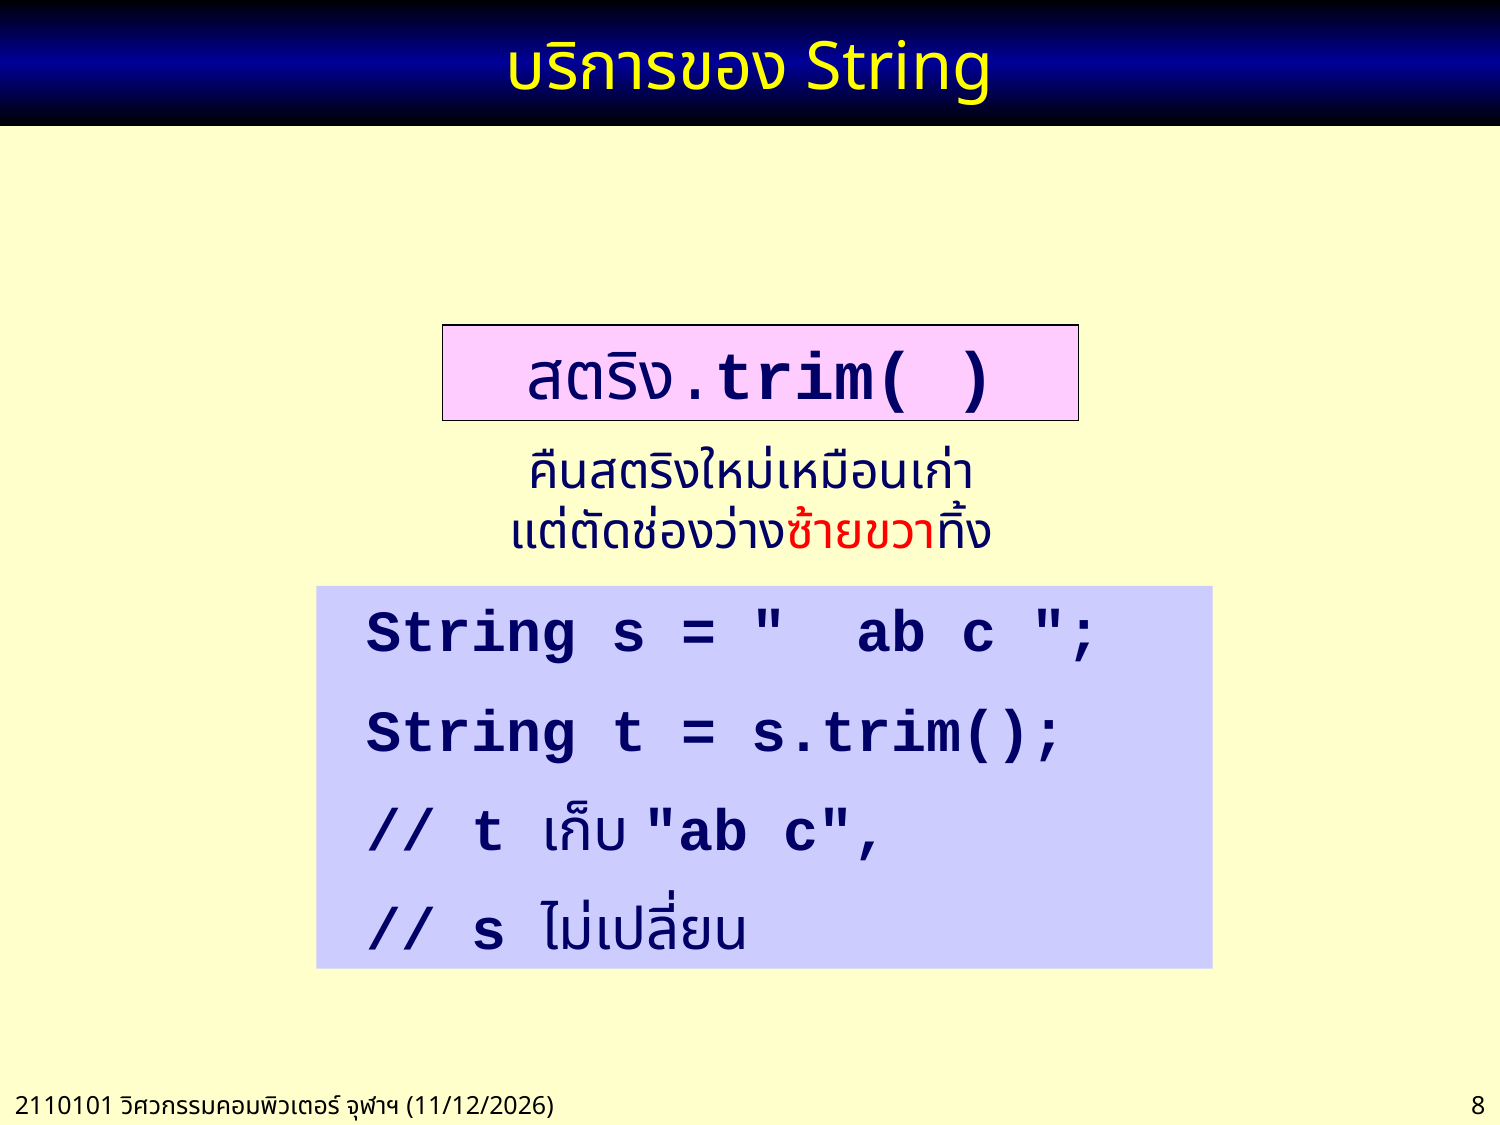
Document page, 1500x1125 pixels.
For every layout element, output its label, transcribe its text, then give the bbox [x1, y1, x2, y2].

text_box คืนสตริงใหม่เหมือนเก่า แต่ตัดช่องว่างซ้ายขวาทิ้ง [132, 430, 1371, 567]
text_box String s = " ab c "; String t = s.trim(); // t เก็บ "ab c", // s ไม่เปลี่ยน [316, 585, 1213, 969]
title บริการของ String [0, 0, 1500, 126]
text_box สตริง.trim( ) [442, 325, 1079, 421]
